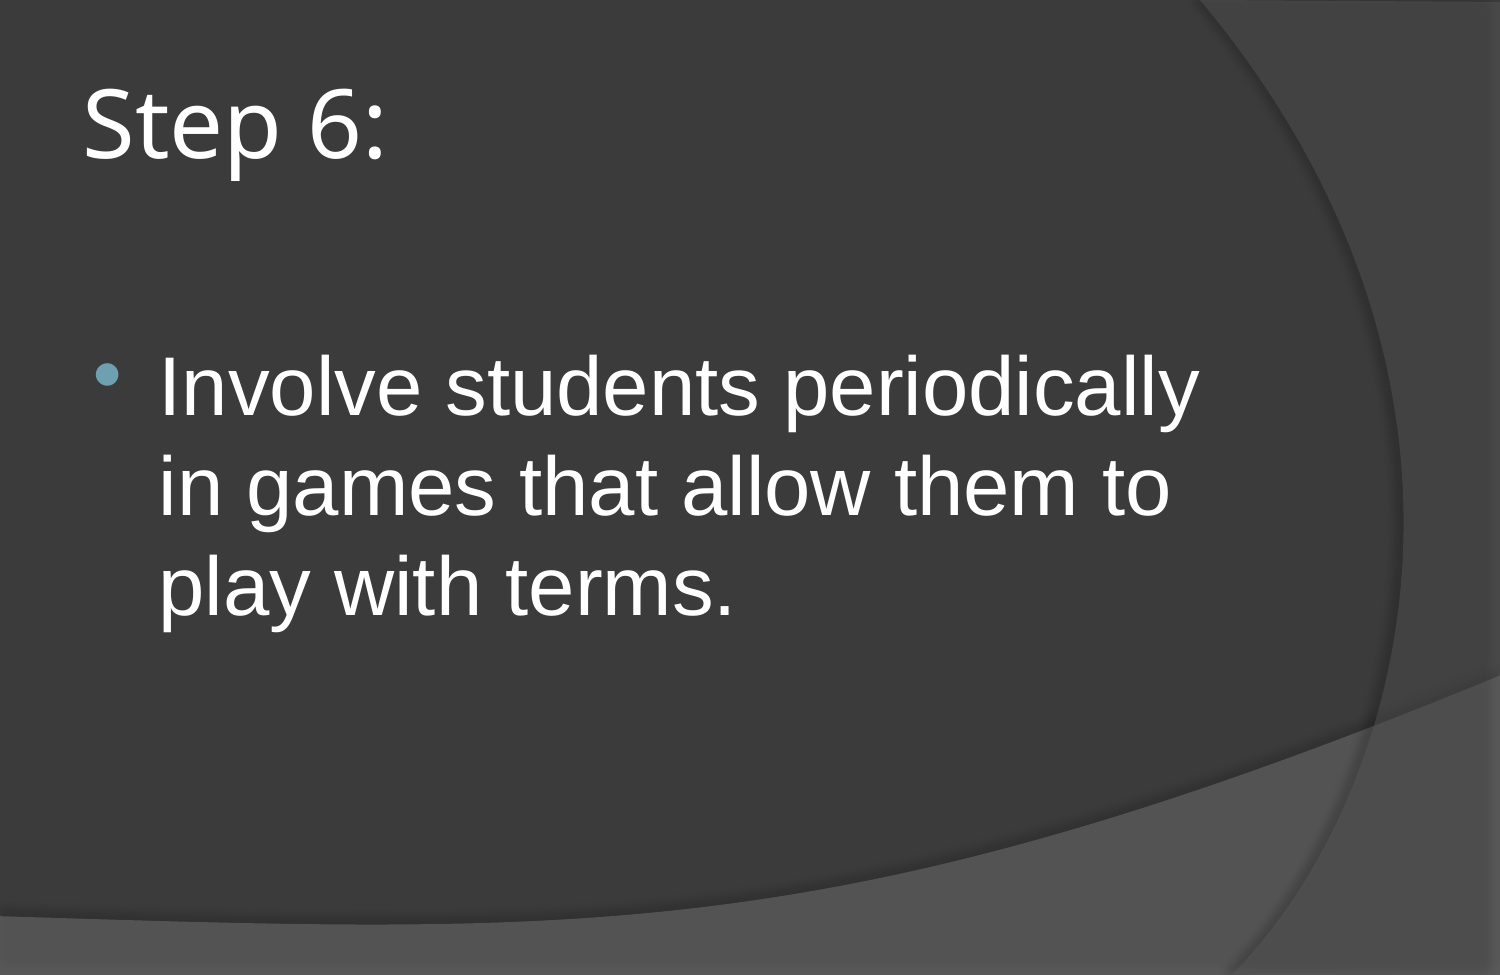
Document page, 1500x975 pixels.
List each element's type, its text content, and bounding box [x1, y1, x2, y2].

title Step 6: [74, 38, 1301, 202]
list Involve students periodically in games that allow them to play with terms. [74, 324, 1301, 872]
